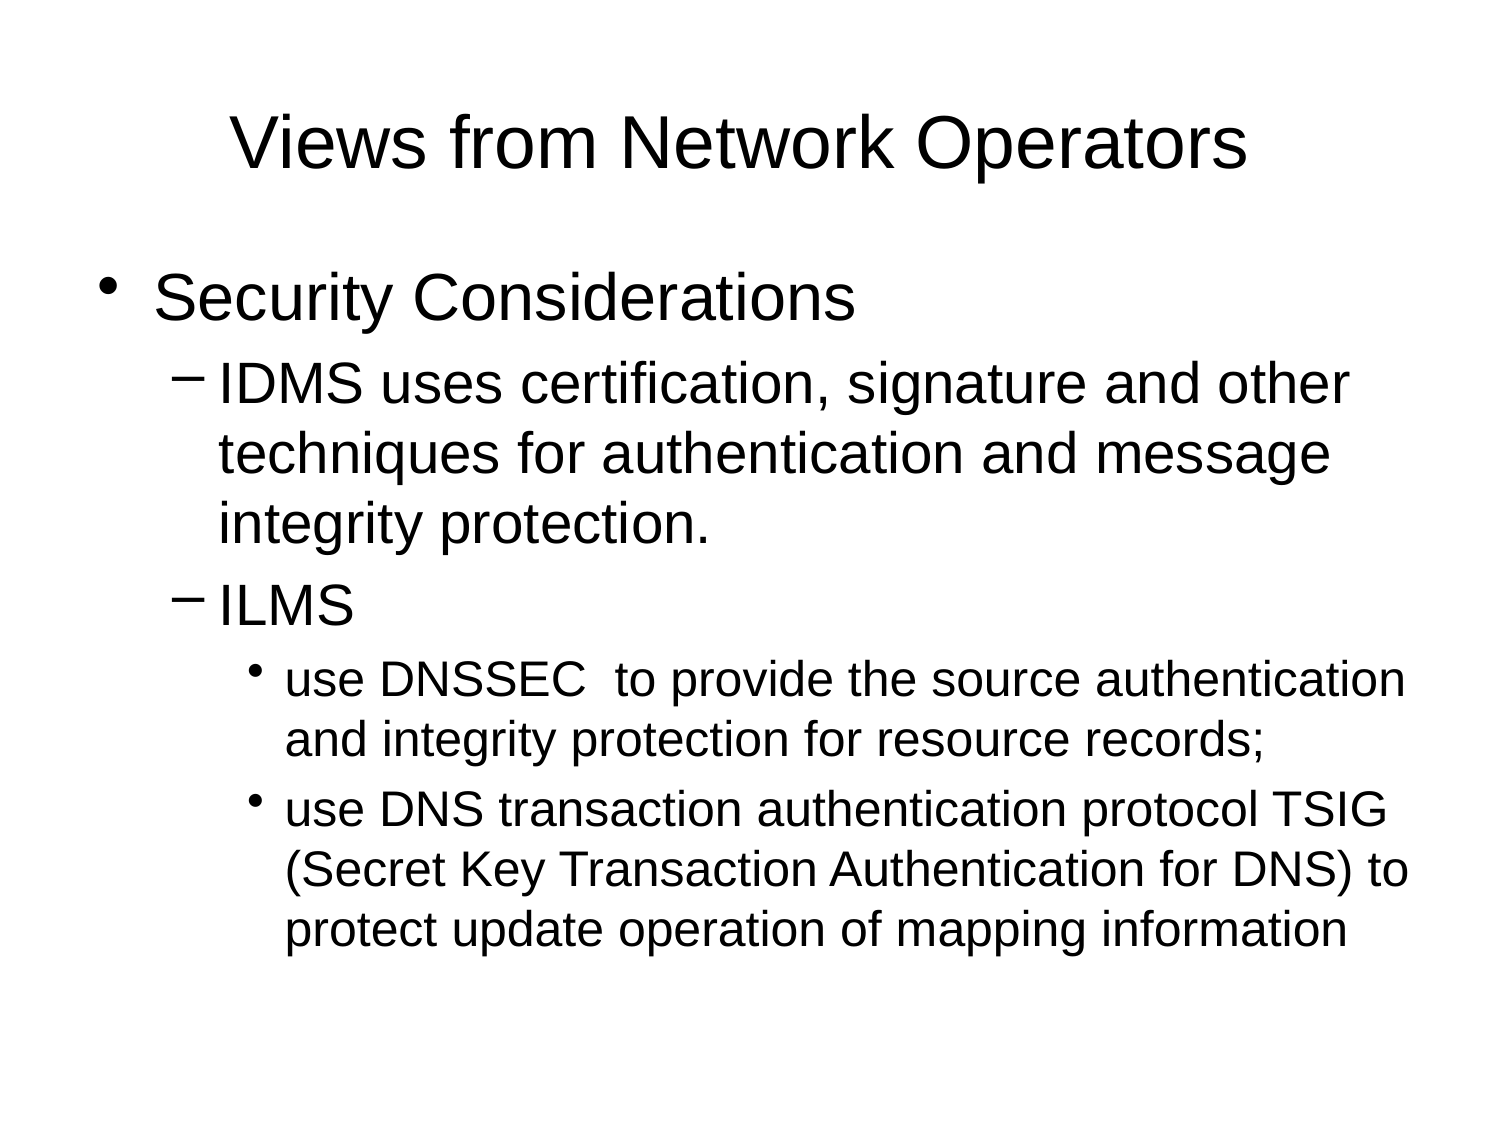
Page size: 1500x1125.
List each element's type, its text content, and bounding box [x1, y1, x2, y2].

list Security Considerations IDMS uses certification, signature and other techniques for authentication and message integrity protection. ILMS use DNSSEC to provide the source authentication and integrity protection for resource records; use DNS transaction authentication protocol TSIG (Secret Key Transaction Authentication for DNS) to protect update operation of mapping information [81, 245, 1433, 989]
title Views from Network Operators [74, 44, 1426, 233]
